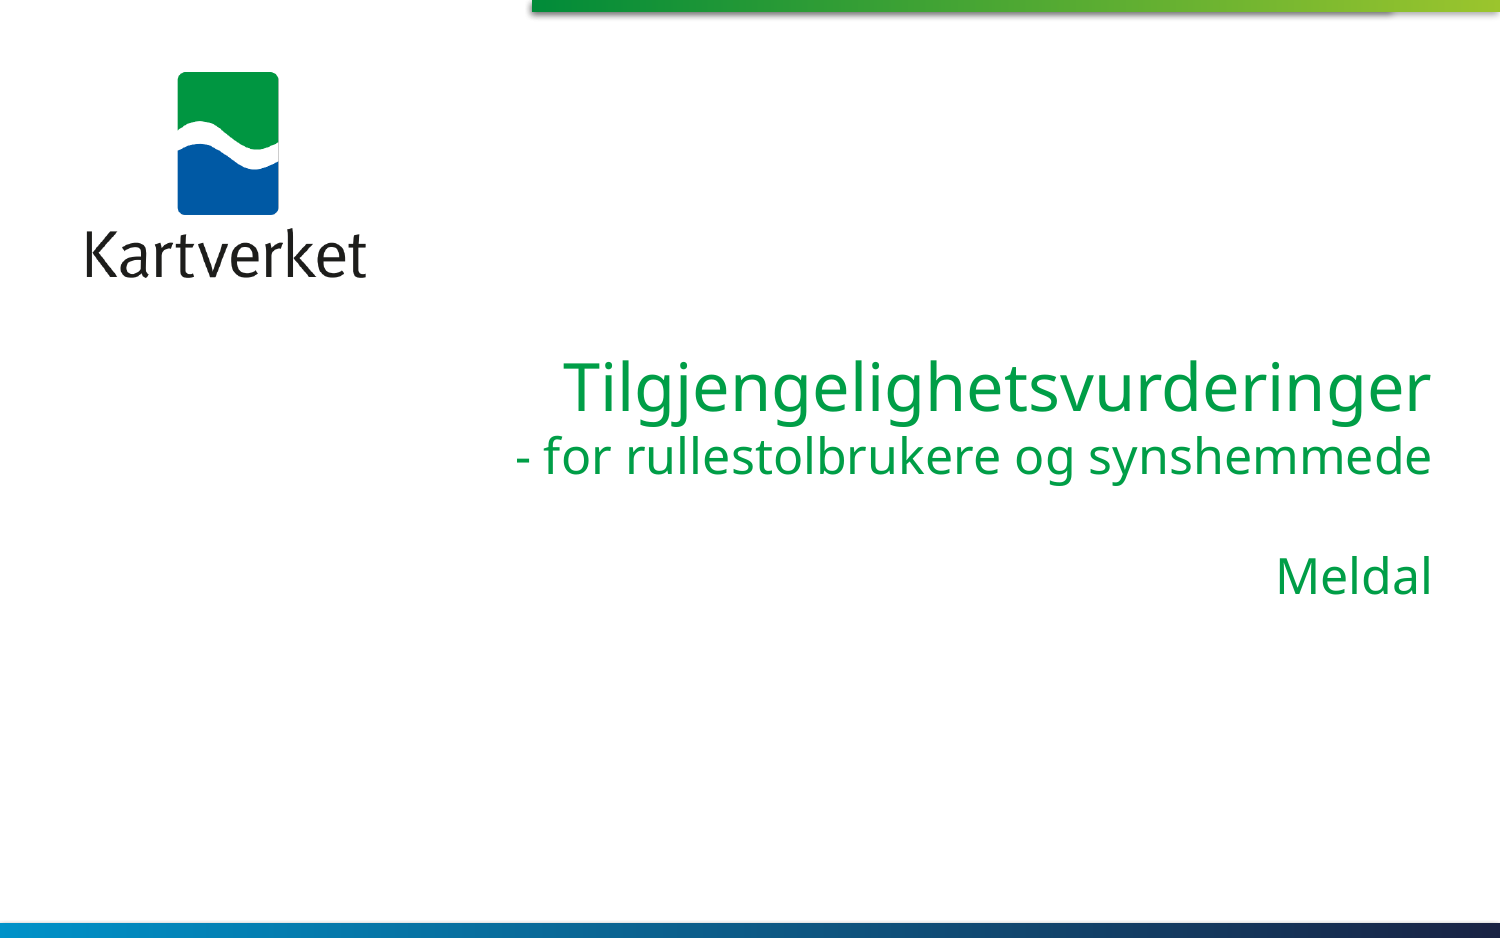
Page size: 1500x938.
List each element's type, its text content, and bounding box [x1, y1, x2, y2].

text_box Tilgjengelighetsvurderinger - for rullestolbrukere og synshemmede Meldal [66, 337, 1449, 613]
